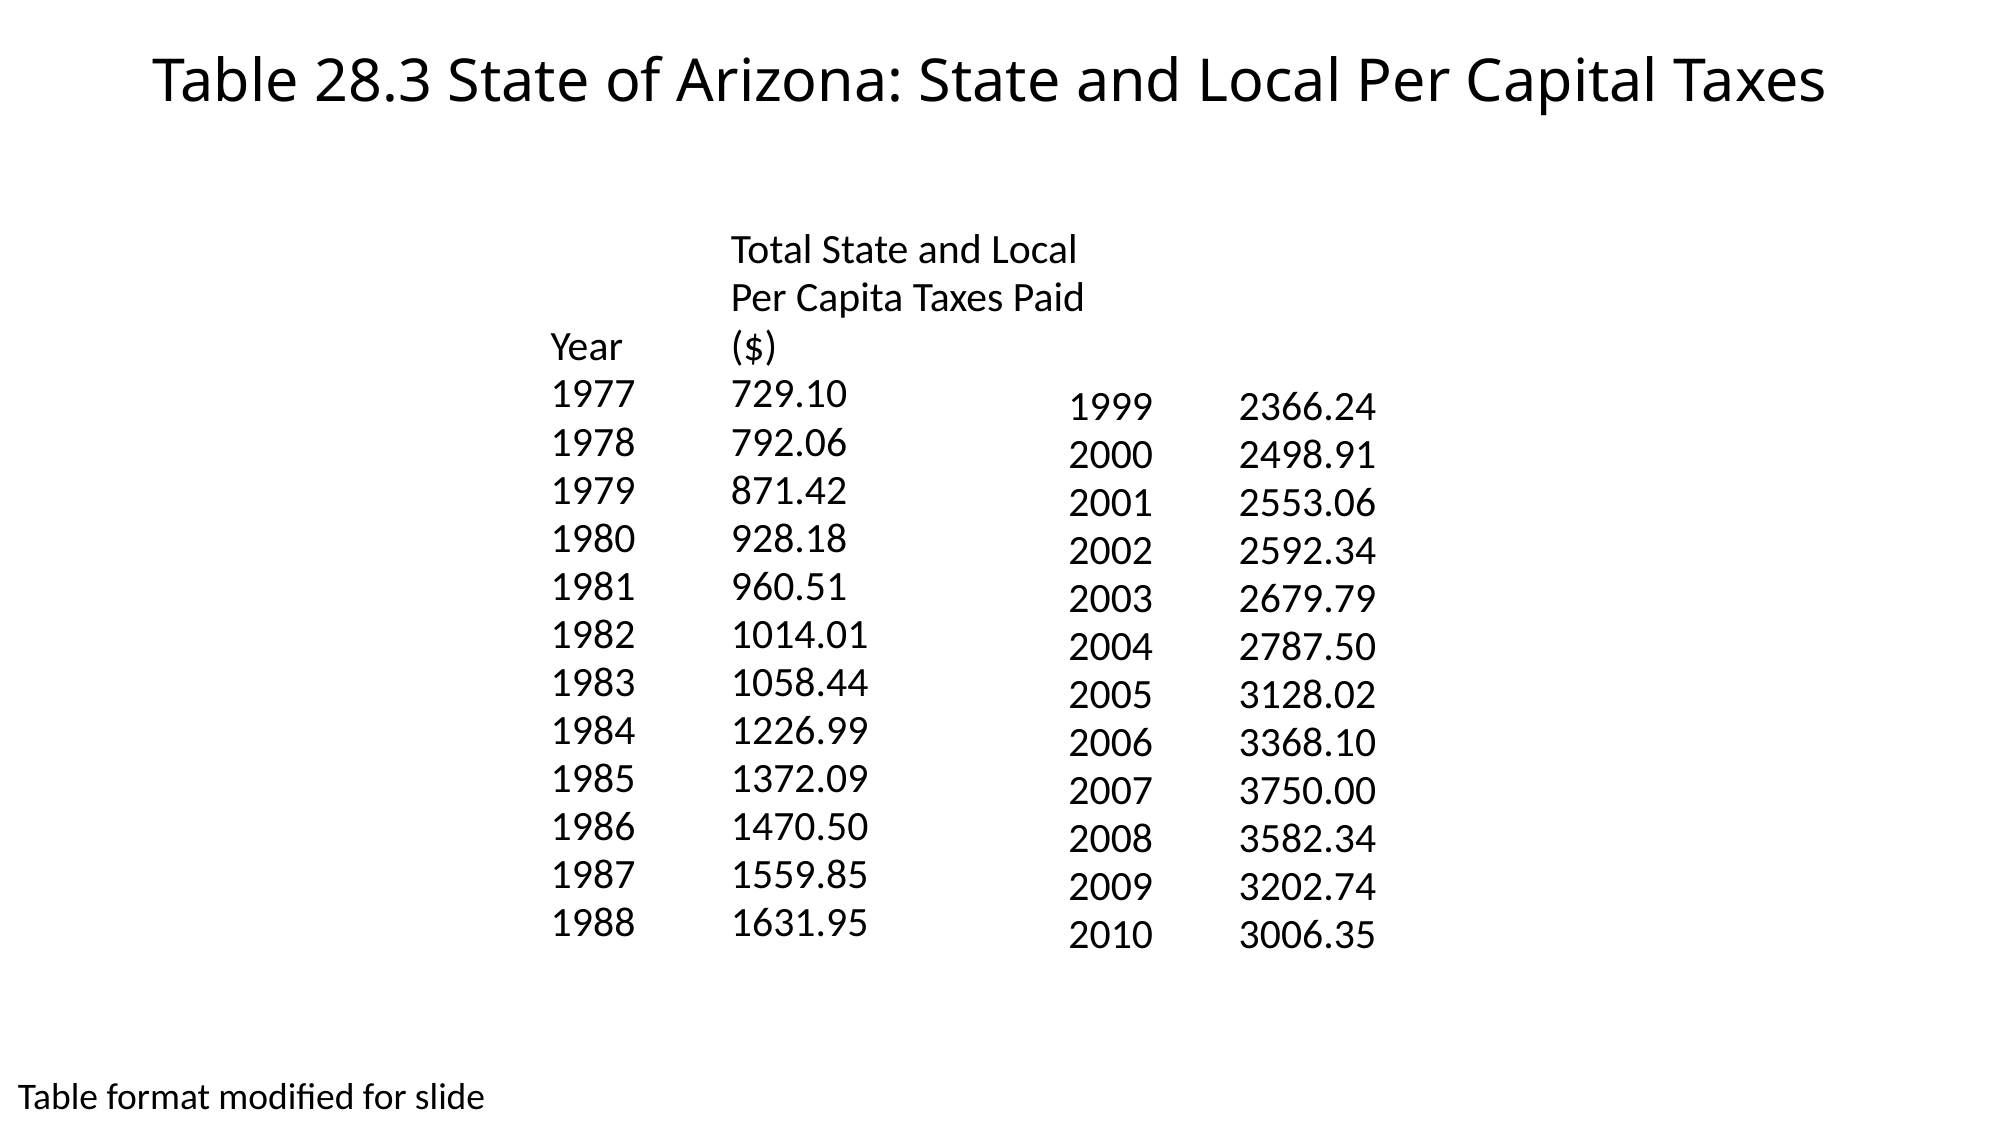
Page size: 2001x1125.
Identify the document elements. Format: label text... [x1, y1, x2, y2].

table_cell 1984 [539, 707, 720, 755]
table_cell 3368.10 [1227, 719, 1589, 767]
text_box Table format modified for slide [3, 1064, 501, 1125]
table_cell 1226.99 [720, 707, 1057, 755]
table_cell 2007 [1057, 767, 1227, 815]
table_cell 2002 [1057, 527, 1227, 575]
table_cell 2005 [1057, 671, 1227, 719]
table_cell 928.18 [720, 515, 1057, 563]
table_cell 792.06 [720, 419, 1057, 467]
table_cell 2010 [1057, 911, 1227, 959]
table_cell 1978 [539, 419, 720, 467]
table_cell 2679.79 [1227, 575, 1589, 623]
table_cell 2009 [1057, 863, 1227, 911]
table_cell 1988 [539, 899, 720, 947]
table_cell 1985 [539, 755, 720, 803]
table_cell 2003 [1057, 575, 1227, 623]
table_header 1999 [1057, 382, 1227, 431]
table_cell 1559.85 [720, 851, 1057, 899]
table_cell 3202.74 [1227, 863, 1589, 911]
table_cell 871.42 [720, 467, 1057, 515]
table_cell 1980 [539, 515, 720, 563]
table_cell 2553.06 [1227, 479, 1589, 527]
table_cell 1979 [539, 467, 720, 515]
table_cell 3750.00 [1227, 767, 1589, 815]
table_cell 2498.91 [1227, 431, 1589, 479]
table_cell 1981 [539, 563, 720, 611]
table_cell 2006 [1057, 719, 1227, 767]
table_cell 2008 [1057, 815, 1227, 863]
table_cell 3582.34 [1227, 815, 1589, 863]
table_cell 960.51 [720, 563, 1057, 611]
table_cell 1987 [539, 851, 720, 899]
table_cell 1986 [539, 803, 720, 851]
title Table 28.3 State of Arizona: State and Local Per Capital Taxes [137, 35, 1863, 130]
table_cell 3006.35 [1227, 911, 1589, 959]
table_cell 1372.09 [720, 755, 1057, 803]
table_header 2366.24 [1227, 382, 1589, 431]
table_cell 3128.02 [1227, 671, 1589, 719]
table_cell 1058.44 [720, 659, 1057, 707]
table_cell 1977 [539, 370, 720, 419]
table_cell 2787.50 [1227, 623, 1589, 671]
table_header Total State and Local Per Capita Taxes Paid ($) [720, 226, 1103, 370]
table_cell 1470.50 [720, 803, 1057, 851]
table_cell 2592.34 [1227, 527, 1589, 575]
table_cell 1983 [539, 659, 720, 707]
table_cell 2001 [1057, 479, 1227, 527]
table_header Year [539, 226, 720, 370]
table_cell 1631.95 [720, 899, 1057, 947]
table_cell 1014.01 [720, 611, 1057, 659]
table_cell 2004 [1057, 623, 1227, 671]
table_cell 1982 [539, 611, 720, 659]
table_cell 2000 [1057, 431, 1227, 479]
table_cell 729.10 [720, 370, 1103, 419]
